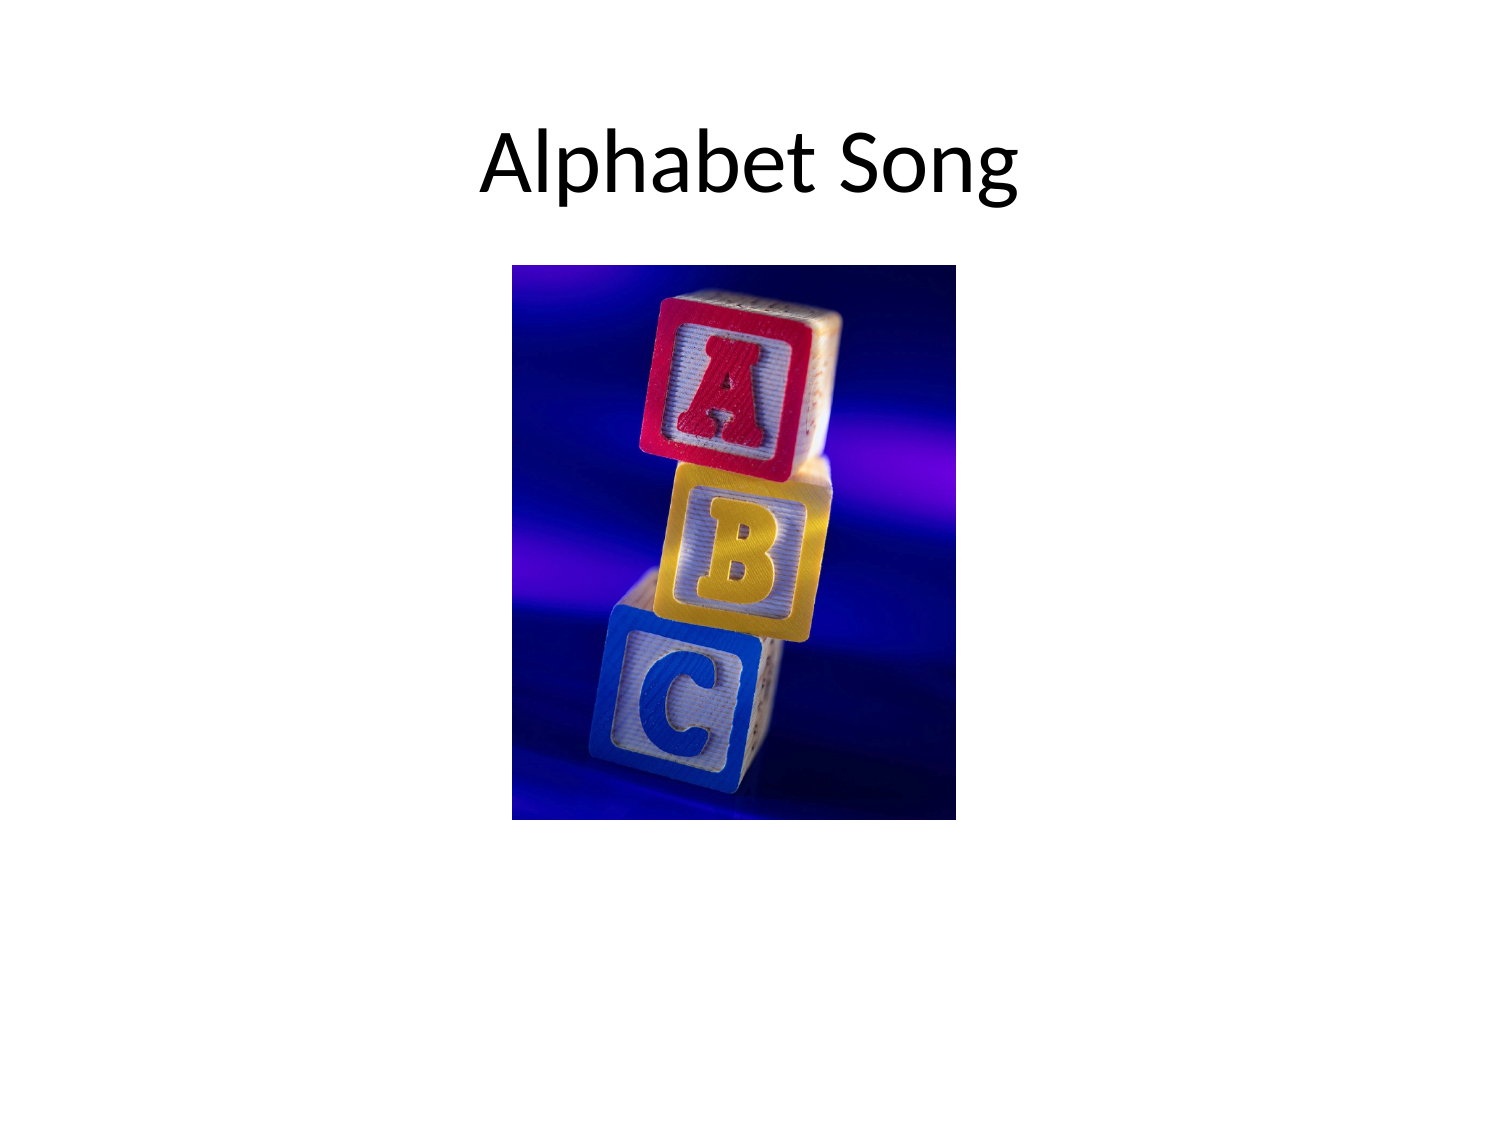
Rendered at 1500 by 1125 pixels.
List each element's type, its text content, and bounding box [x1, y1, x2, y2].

picture [512, 265, 956, 820]
title Alphabet Song [112, 75, 1388, 238]
